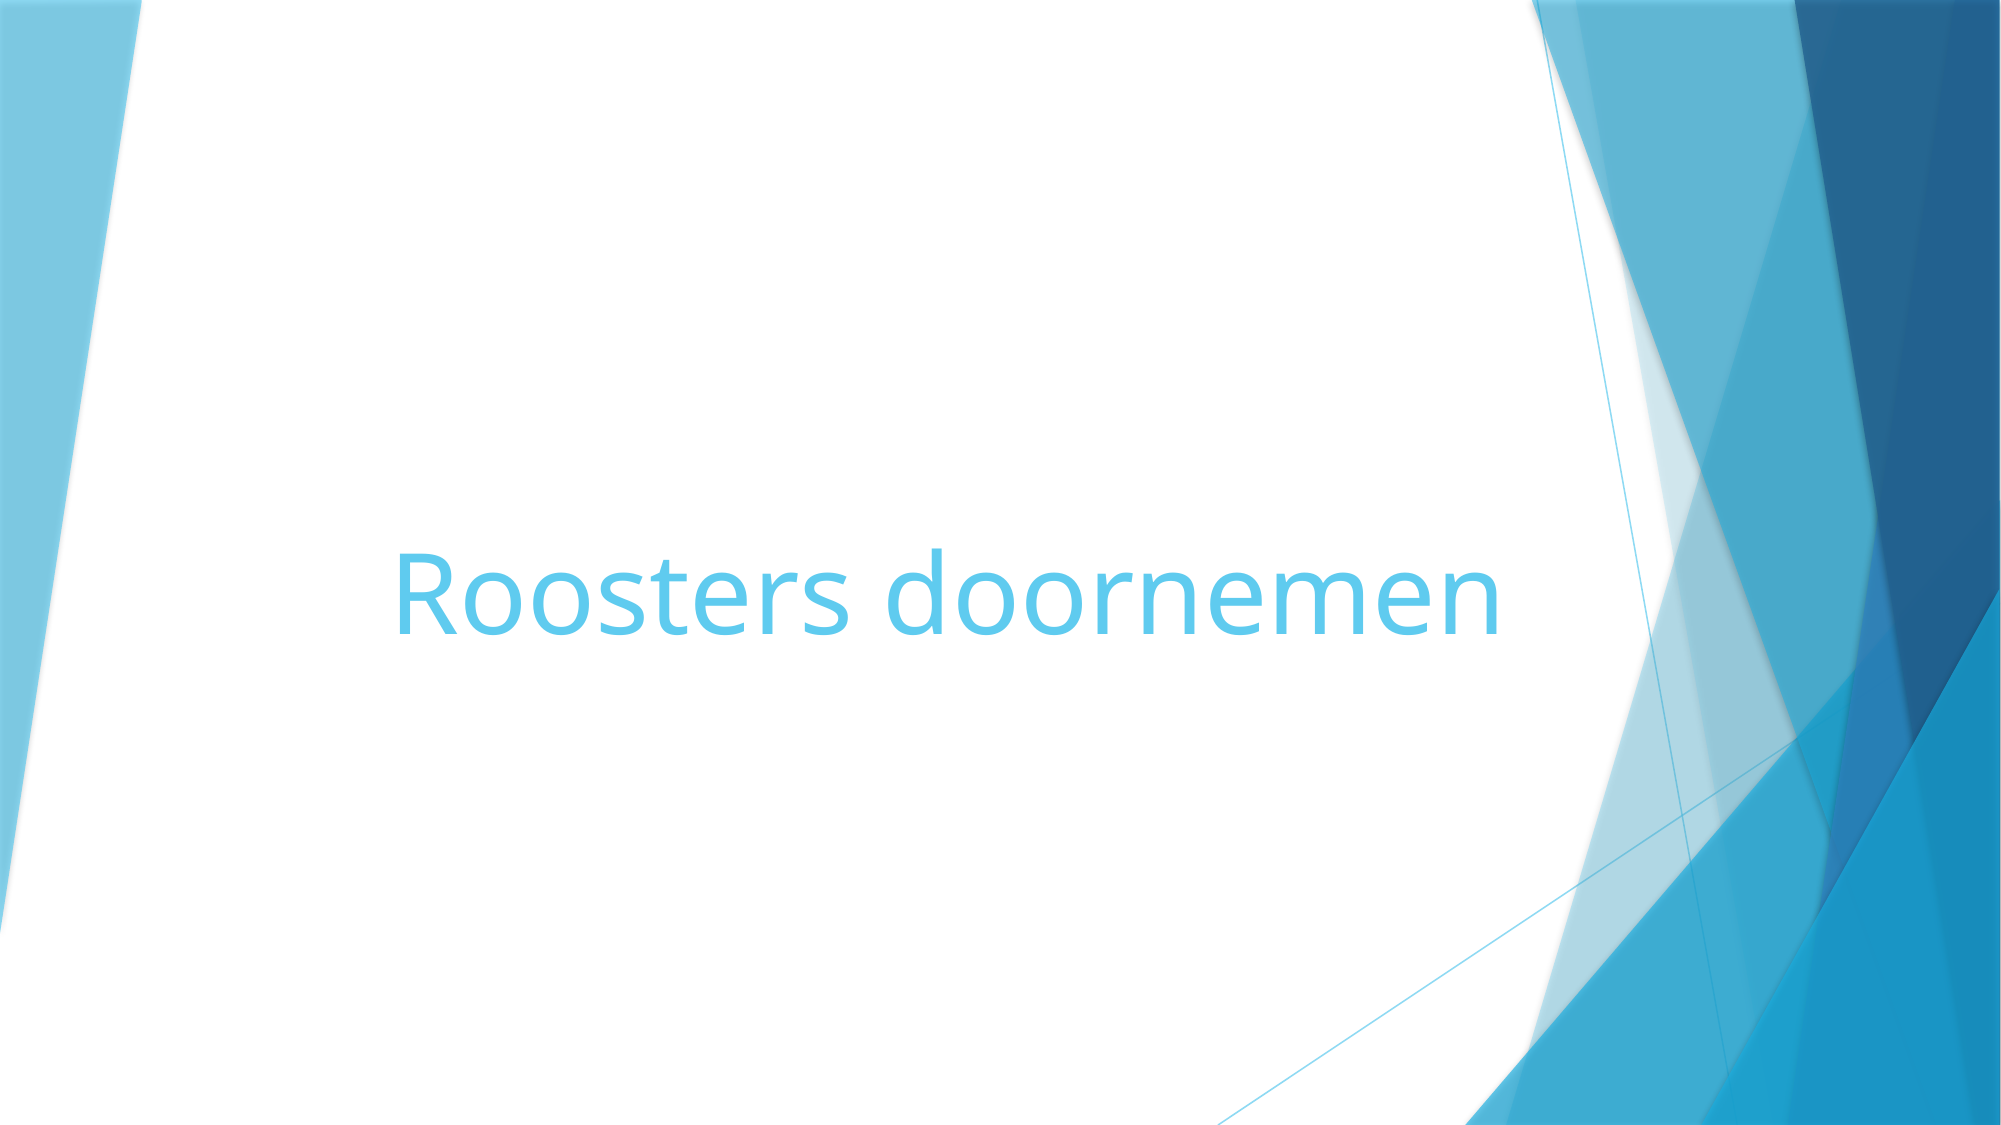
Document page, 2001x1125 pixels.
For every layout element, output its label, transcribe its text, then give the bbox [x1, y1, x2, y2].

title Roosters doornemen [247, 394, 1522, 665]
